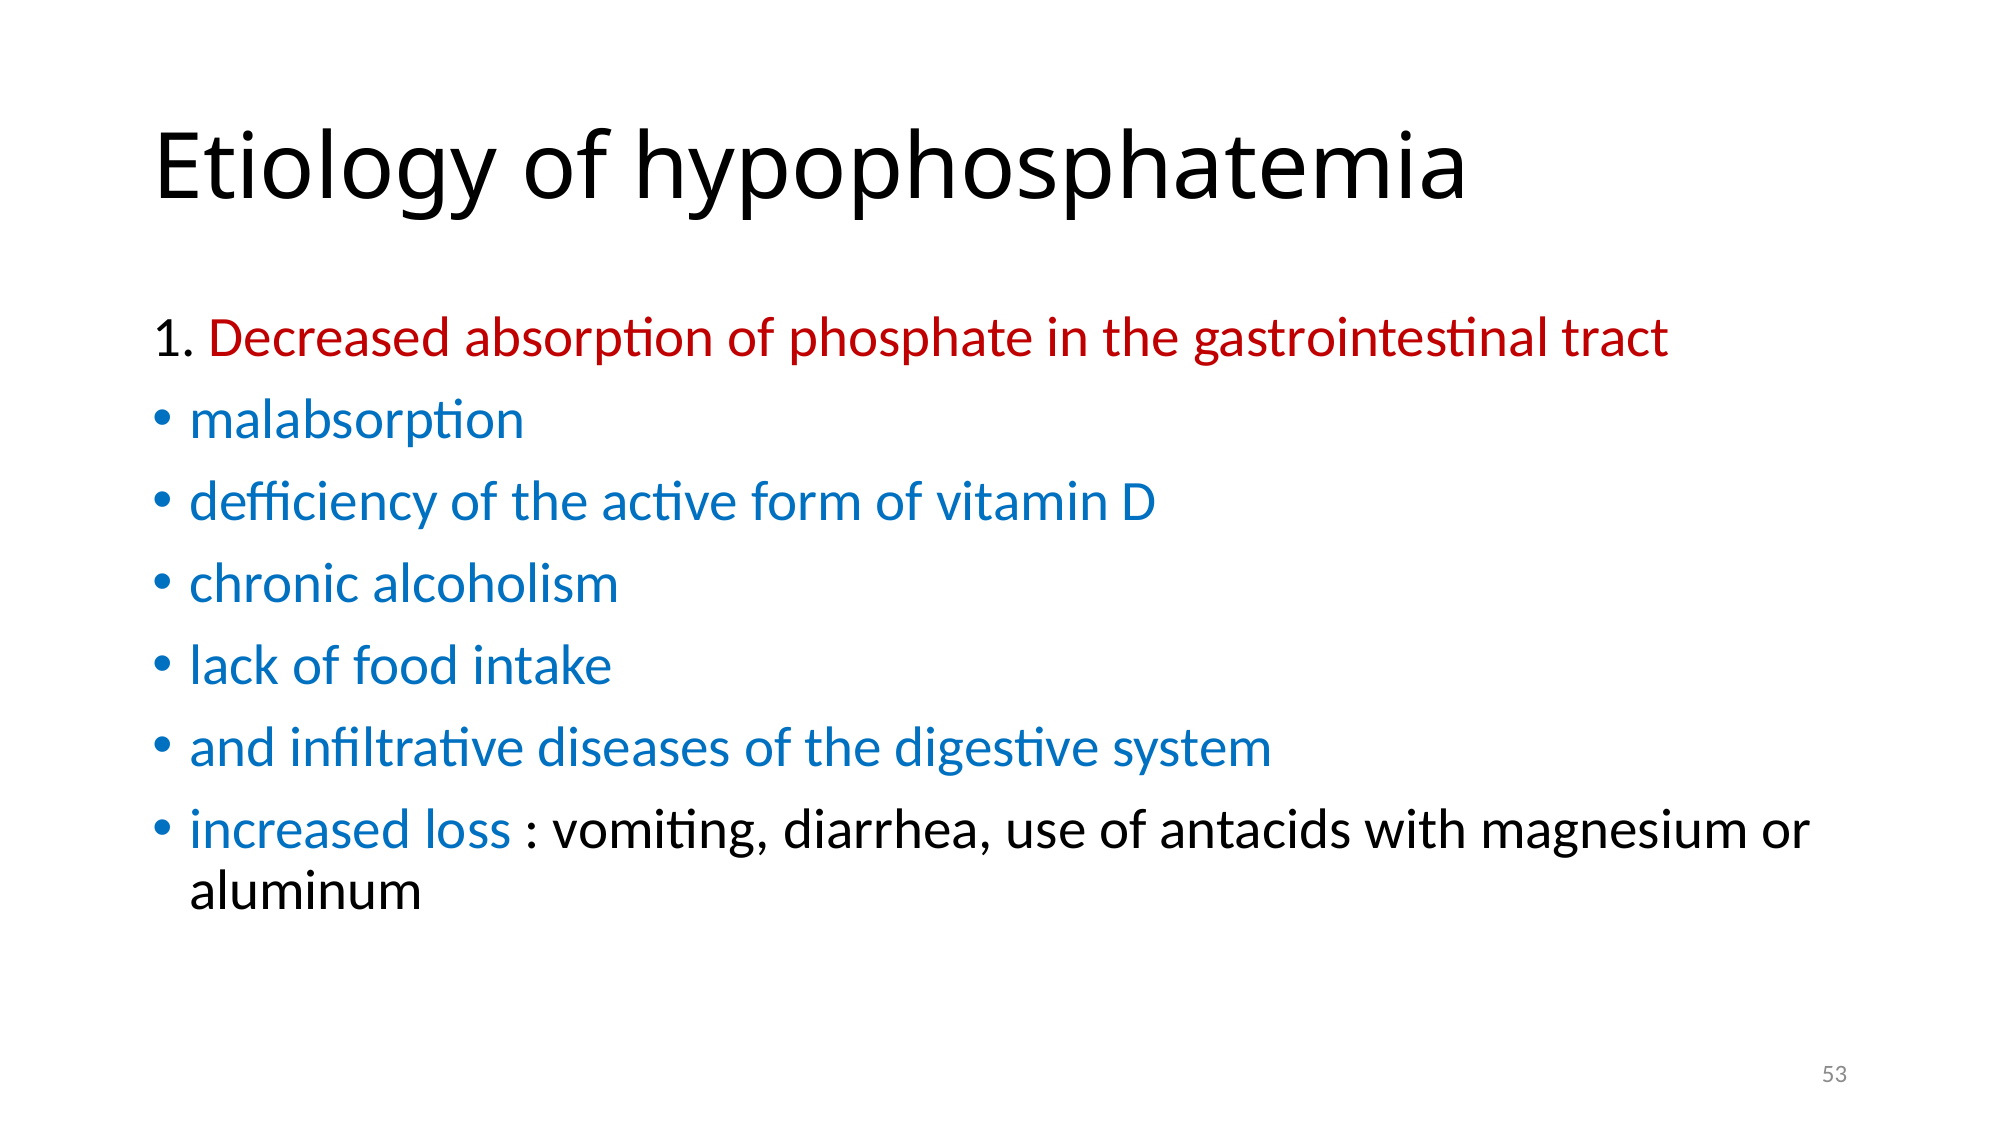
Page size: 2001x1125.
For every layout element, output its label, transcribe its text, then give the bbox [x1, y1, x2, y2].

title Etiology of hypophosphatemia [137, 59, 1863, 278]
slide_number 53 [1412, 1042, 1863, 1103]
list 1. Decreased absorption of phosphate in the gastrointestinal tract malabsorption defficiency of the active form of vitamin D chronic alcoholism lack of food intake and infiltrative diseases of the digestive system increased loss : vomiting, diarrhea, use of antacids with magnesium or aluminum [137, 299, 1863, 1014]
